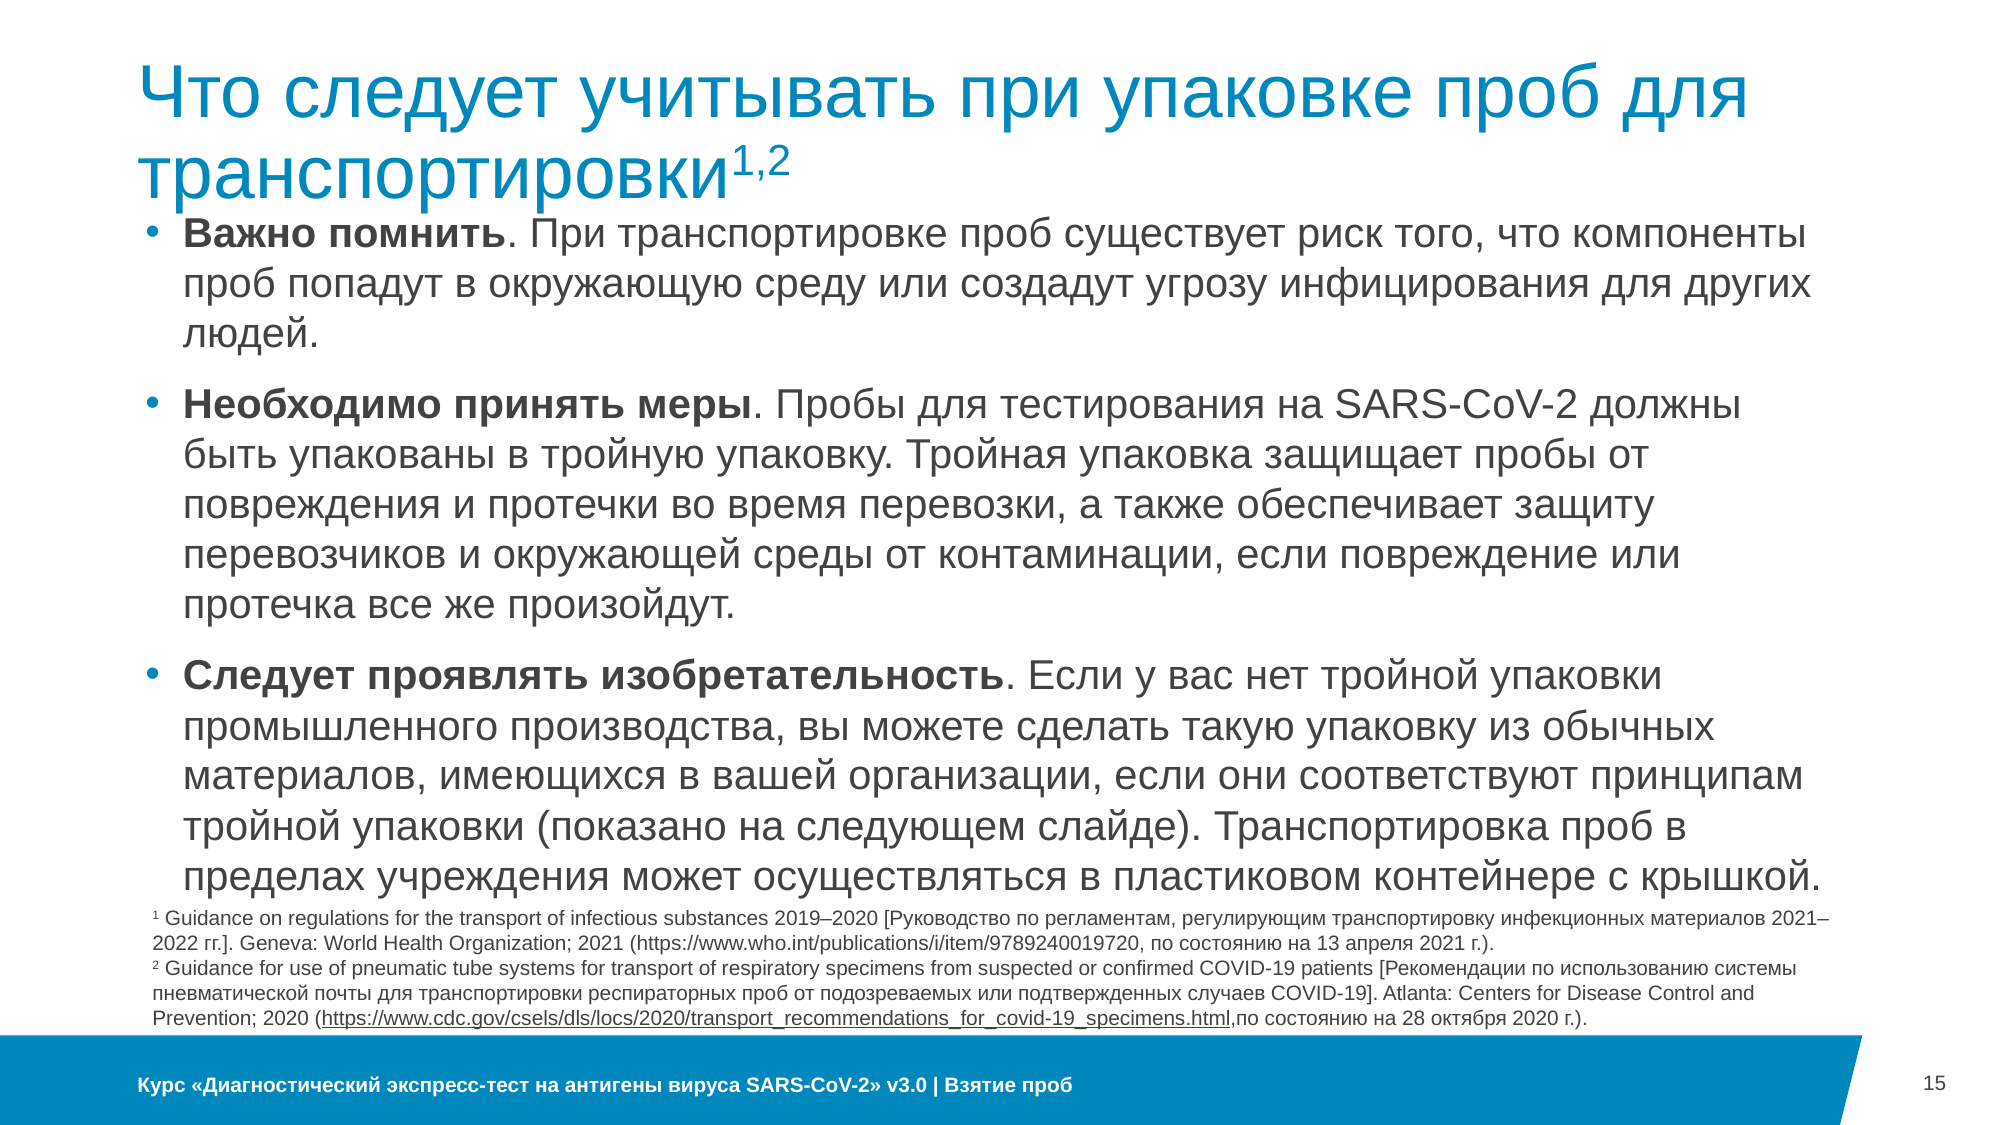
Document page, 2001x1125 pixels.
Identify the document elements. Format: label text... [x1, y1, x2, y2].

slide_number 15 [1862, 1035, 1947, 1125]
list Важно помнить. При транспортировке проб существует риск того, что компоненты проб попадут в окружающую среду или создадут угрозу инфицирования для других людей. Необходимо принять меры. Пробы для тестирования на SARS-CoV-2 должны быть упакованы в тройную упаковку. Тройная упаковка защищает пробы от повреждения и протечки во время перевозки, а также обеспечивает защиту перевозчиков и окружающей среды от контаминации, если повреждение или протечка все же произойдут. Следует проявлять изобретательность. Если у вас нет тройной упаковки промышленного производства, вы можете сделать такую упаковку из обычных материалов, имеющихся в вашей организации, если они соответствуют принципам тройной упаковки (показано на следующем слайде). Транспортировка проб в пределах учреждения может осуществляться в пластиковом контейнере с крышкой. [130, 198, 1856, 927]
footer Курс «Диагностический экспресс-тест на антигены вируса SARS-CoV-2» v3.0 | Взятие проб [137, 1042, 1338, 1125]
title Что следует учитывать при упаковке проб для транспортировки1,2 [137, 59, 1863, 215]
text_box 1 Guidance on regulations for the transport of infectious substances 2019–2020 [Руководство по регламентам, регулирующим транспортировку инфекционных материалов 2021–2022 гг.]. Geneva: World Health Organization; 2021 (https://www.who.int/publications/i/item/9789240019720, по состоянию на 13 апреля 2021 г.). 2 Guidance for use of pneumatic tube systems for transport of respiratory specimens from suspected or confirmed COVID-19 patients [Рекомендации по использованию системы пневматической почты для транспортировки респираторных проб от подозреваемых или подтвержденных случаев COVID-19]. Atlanta: Centers for Disease Control and Prevention; 2020 (https://www.cdc.gov/csels/dls/locs/2020/transport_recommendations_for_covid-19_specimens.html,по состоянию на 28 октября 2020 г.). [137, 897, 1849, 1038]
